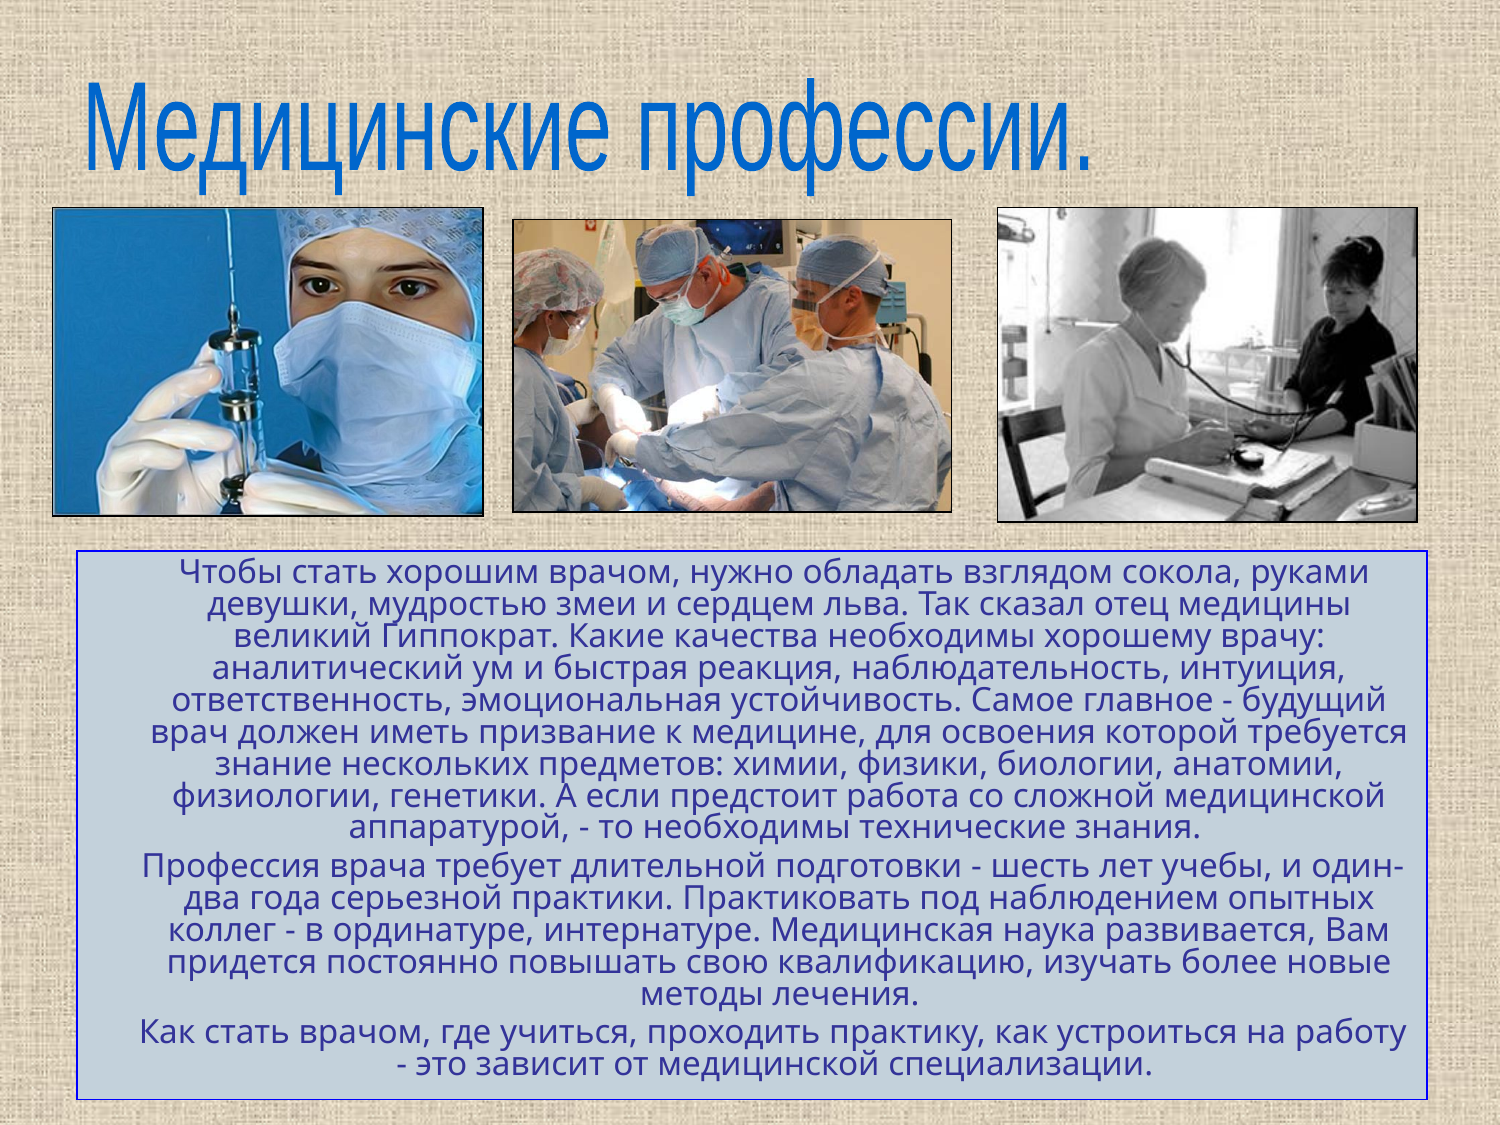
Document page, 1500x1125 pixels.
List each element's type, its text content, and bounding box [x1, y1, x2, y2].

picture [0, 0, 1500, 1125]
list Чтобы стать хорошим врачом, нужно обладать взглядом сокола, руками девушки, мудростью змеи и сердцем льва. Так сказал отец медицины великий Гиппократ. Какие качества необходимы хорошему врачу: аналитический ум и быстрая реакция, наблюдательность, интуиция, ответственность, эмоциональная устойчивость. Самое главное - будущий врач должен иметь призвание к медицине, для освоения которой требуется знание нескольких предметов: химии, физики, биологии, анатомии, физиологии, генетики. А если предстоит работа со сложной медицинской аппаратурой, - то необходимы технические знания. Профессия врача требует длительной подготовки - шесть лет учебы, и один-два года серьезной практики. Практиковать под наблюдением опытных коллег - в ординатуре, интернатуре. Медицинская наука развивается, Вам придется постоянно повышать свою квалификацию, изучать более новые методы лечения. Как стать врачом, где учиться, проходить практику, как устроиться на работу - это зависит от медицинской специализации. [76, 550, 1428, 1100]
